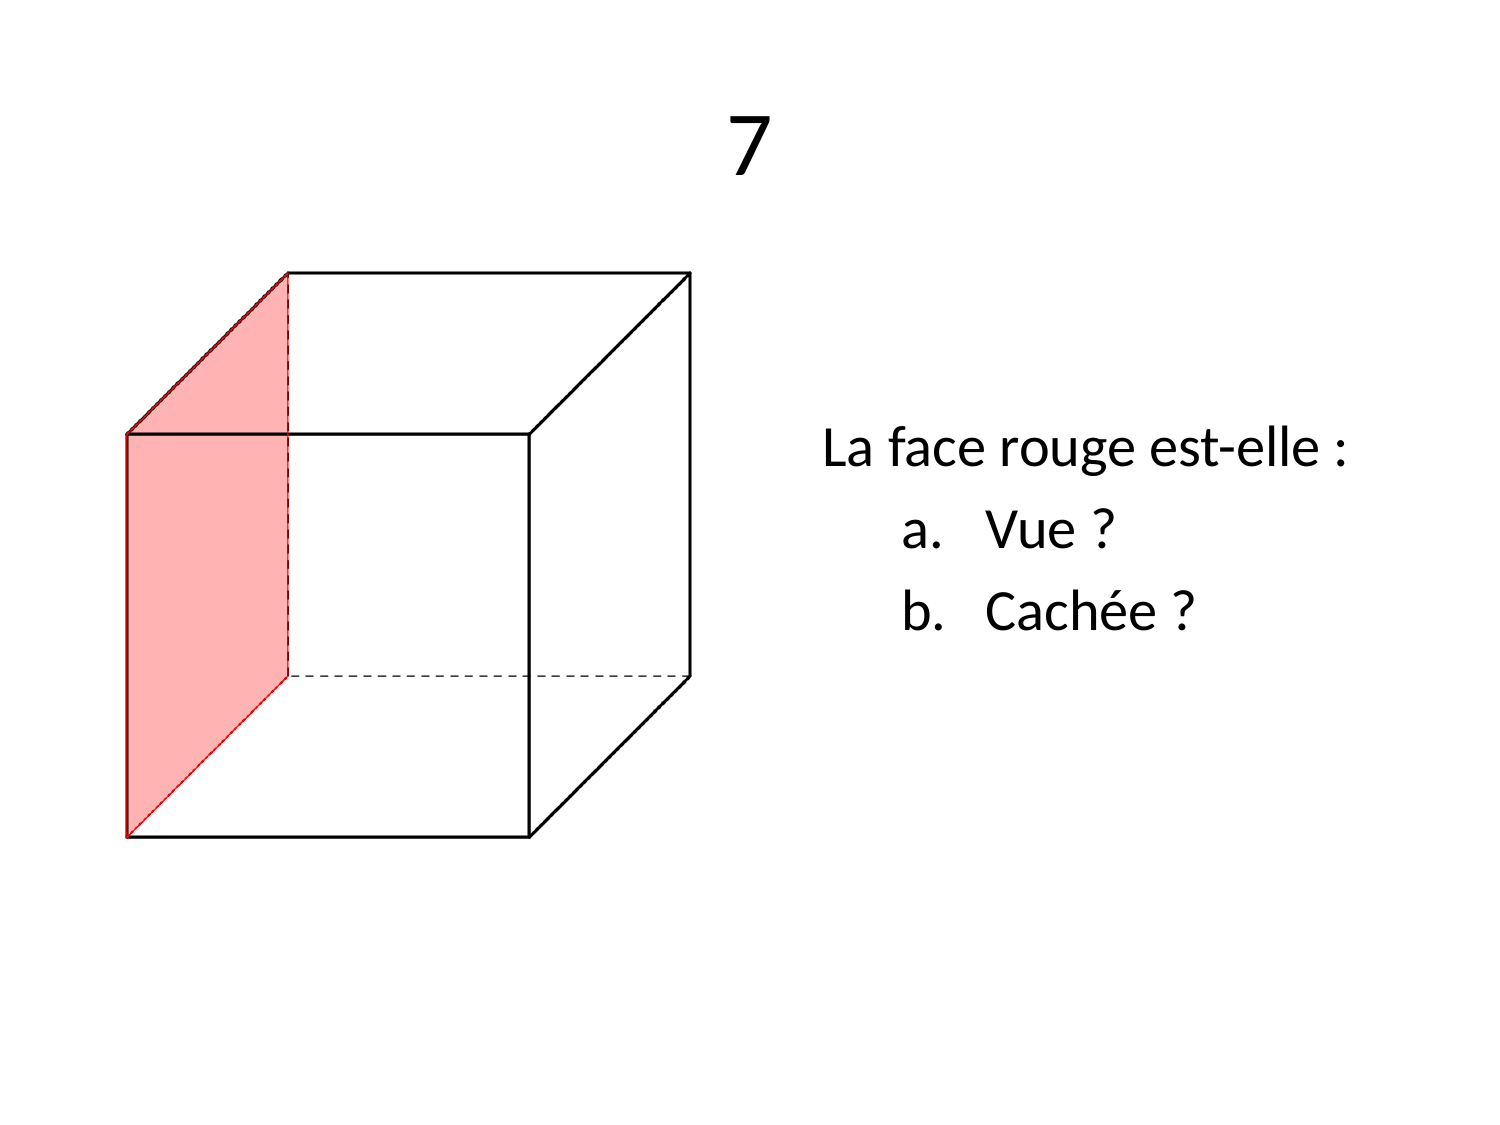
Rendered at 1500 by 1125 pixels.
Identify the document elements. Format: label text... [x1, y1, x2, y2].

picture [111, 264, 703, 846]
list La face rouge est-elle : Vue ? Cachée ? [753, 317, 1419, 794]
title 7 [75, 45, 1425, 233]
